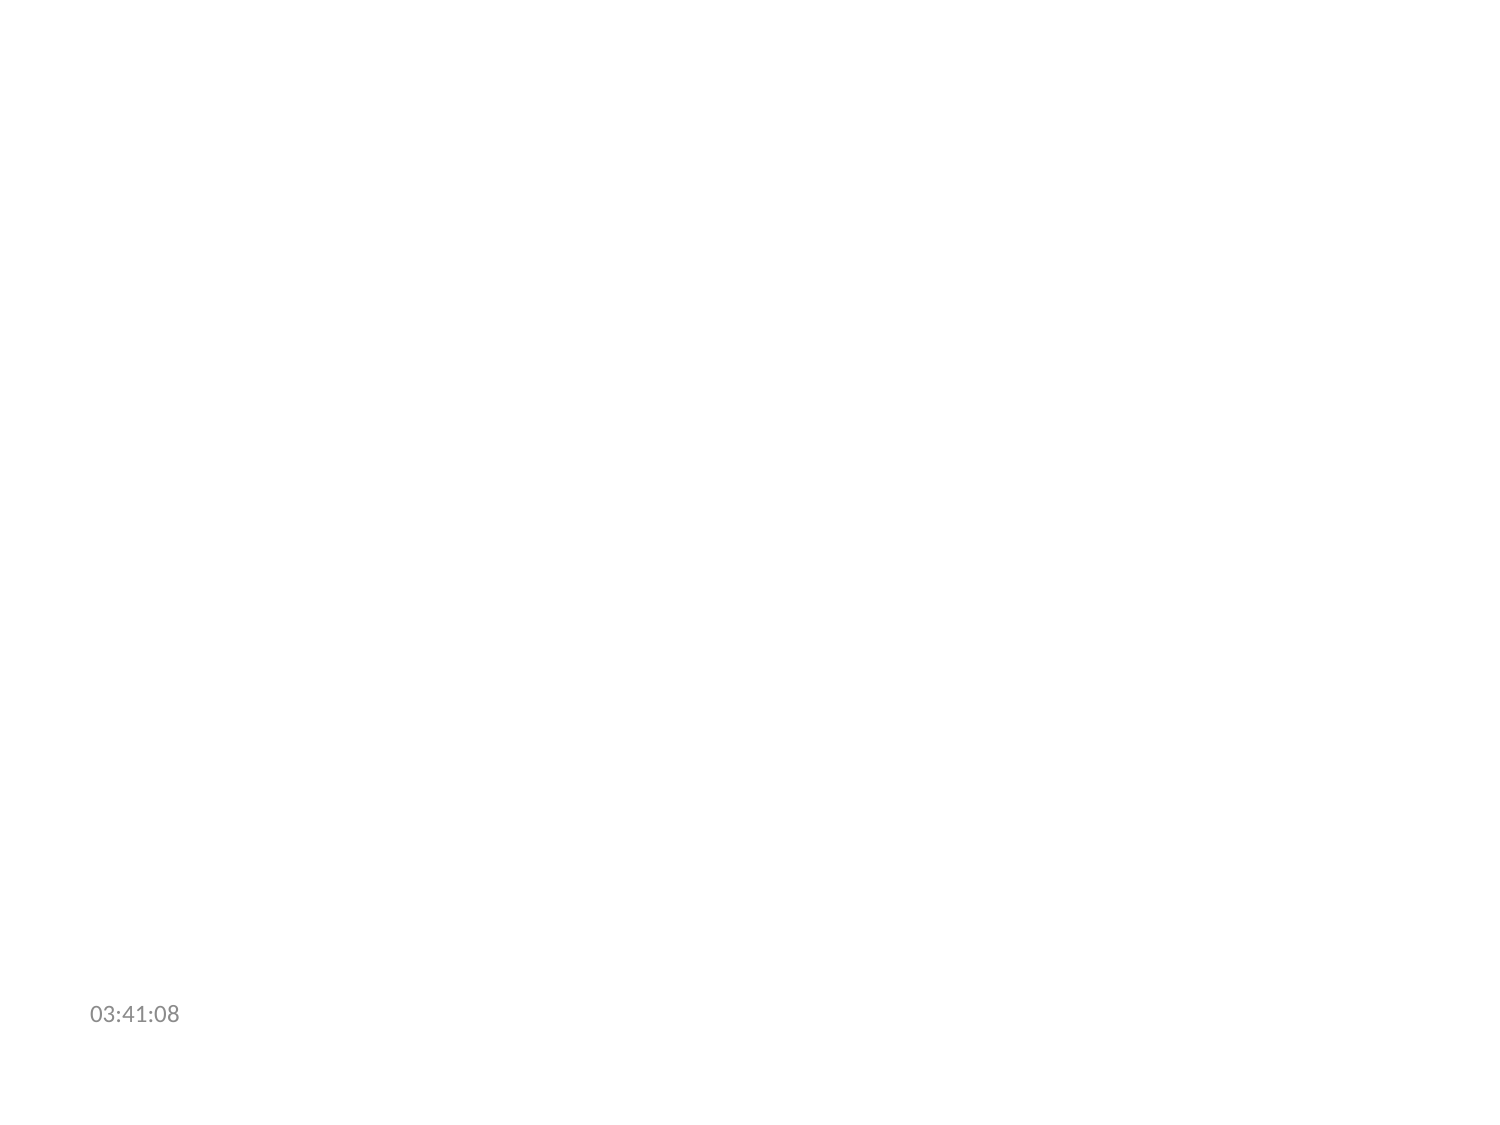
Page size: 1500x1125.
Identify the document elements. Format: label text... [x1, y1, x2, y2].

text_box 15:35:09 [75, 982, 425, 1043]
